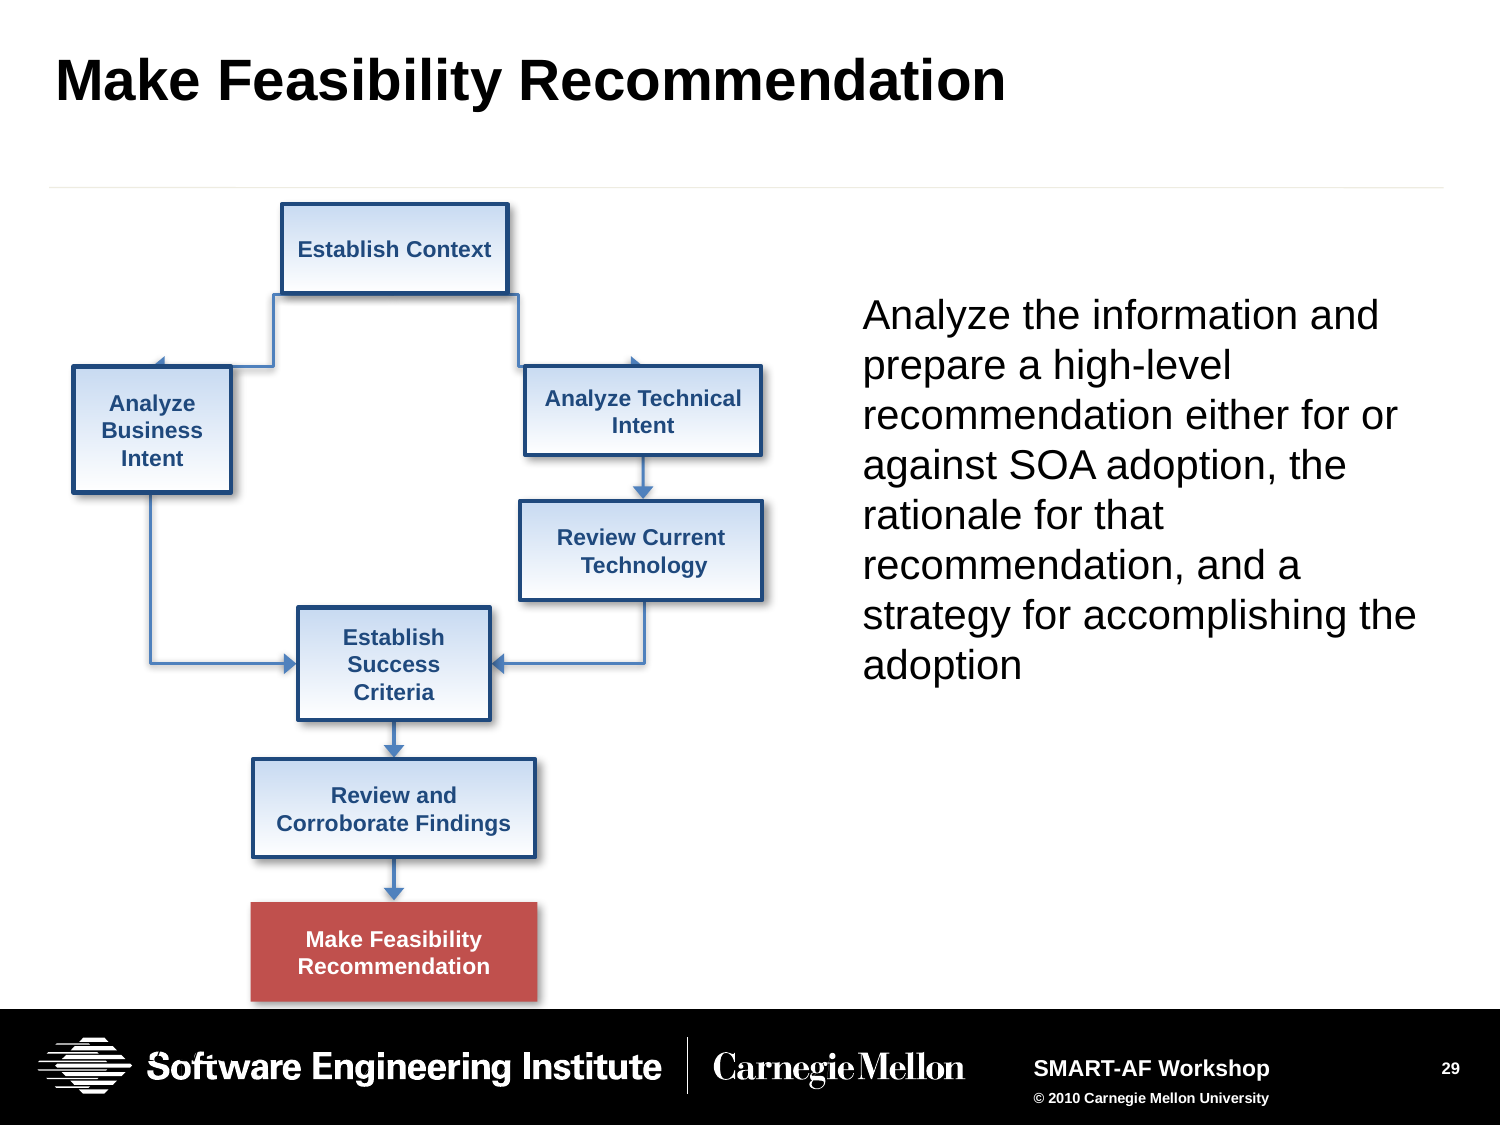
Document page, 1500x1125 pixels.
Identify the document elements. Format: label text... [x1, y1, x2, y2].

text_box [482, 205, 555, 364]
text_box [237, 209, 310, 364]
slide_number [112, 1024, 426, 1101]
list Analyze the information and prepare a high-level recommendation either for or against SOA adoption, the rationale for that recommendation, and a strategy for accomplishing the adoption [862, 287, 1421, 939]
title Make Feasibility Recommendation [55, 49, 1451, 114]
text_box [73, 366, 763, 1002]
text_box Establish Context [280, 202, 510, 295]
